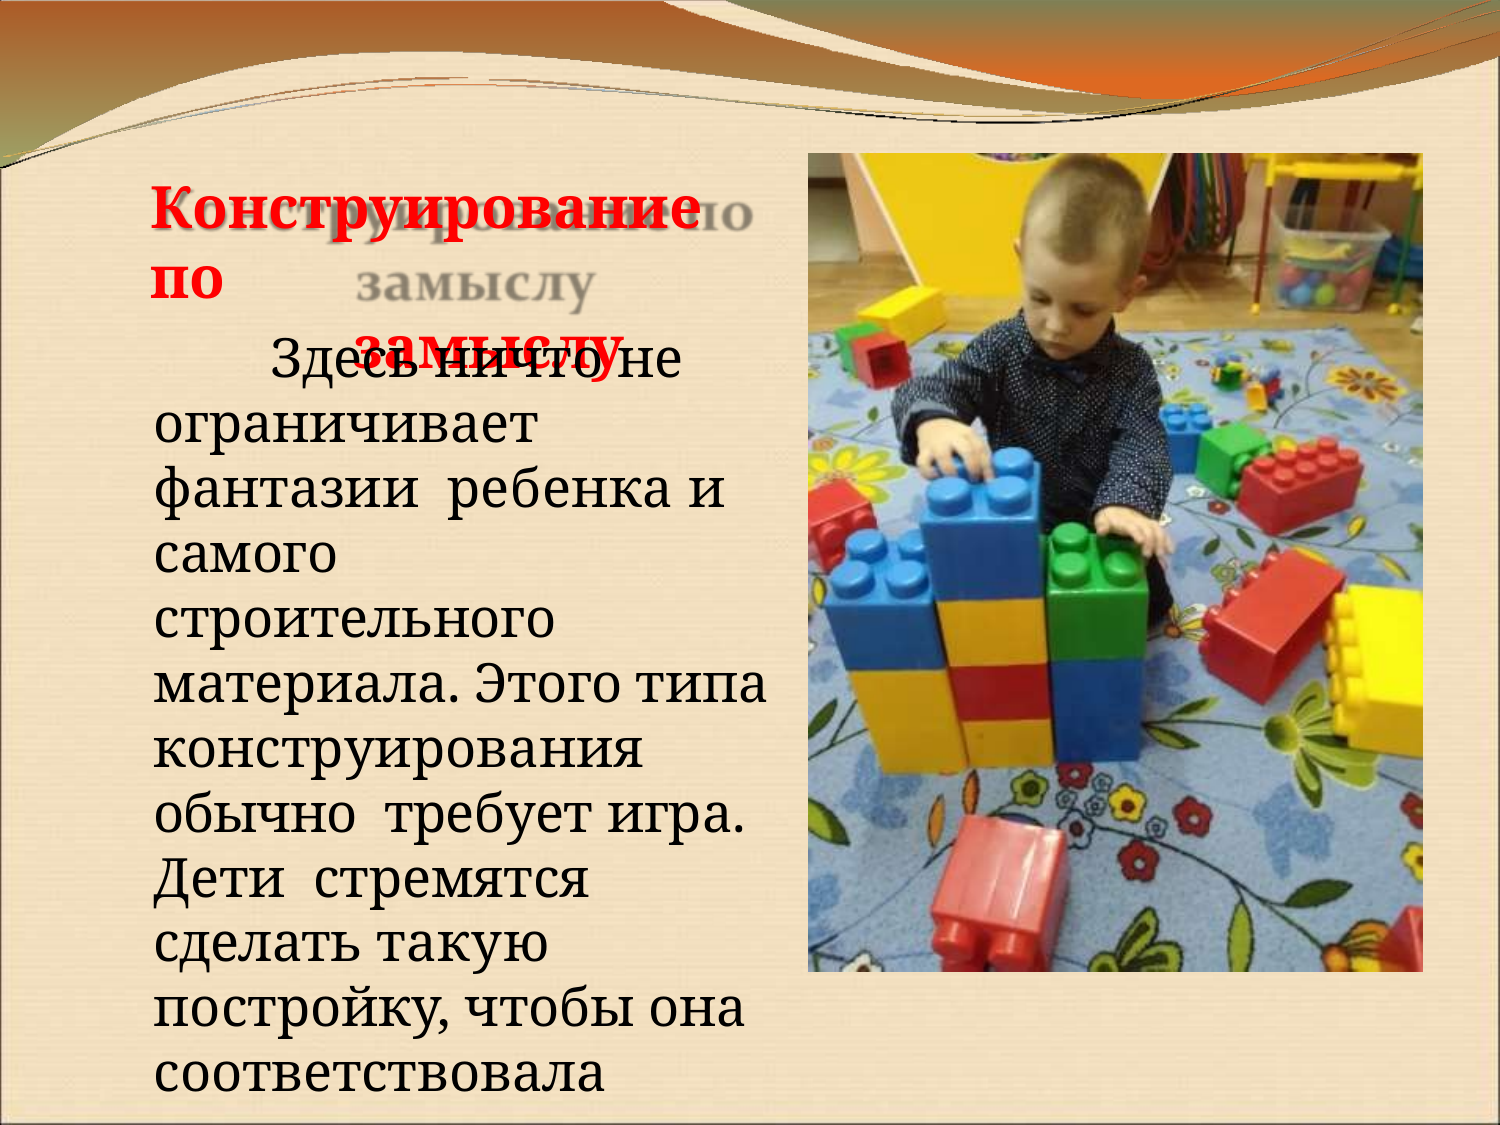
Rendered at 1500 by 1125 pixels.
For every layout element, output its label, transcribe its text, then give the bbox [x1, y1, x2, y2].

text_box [113, 154, 805, 355]
picture [0, 0, 1500, 1125]
text_box Здесь ничто не ограничивает фантазии ребенка и самого строительного материала. Этого типа конструирования обычно требует игра. Дети стремятся сделать такую постройку, чтобы она соответствовала замыслу игры. [151, 363, 791, 1125]
